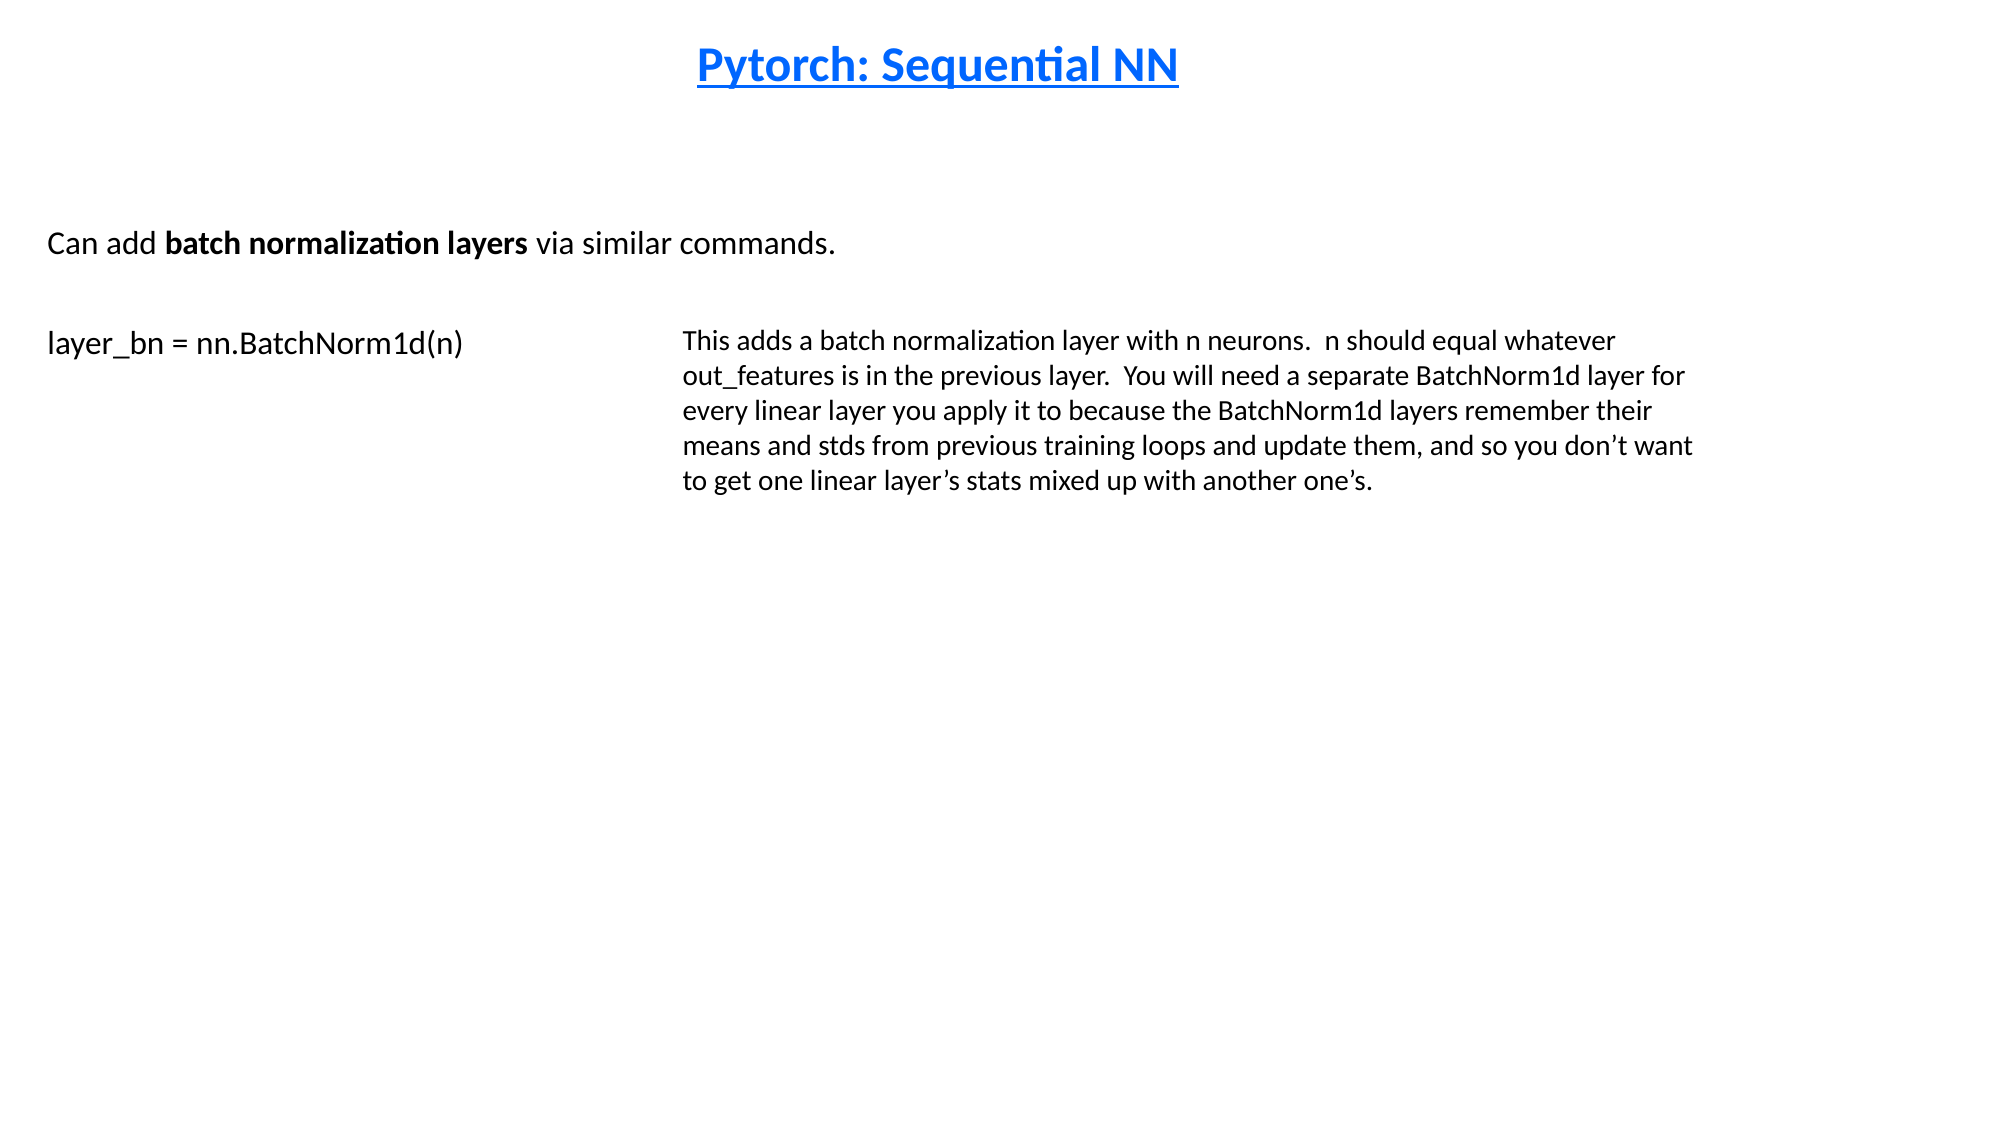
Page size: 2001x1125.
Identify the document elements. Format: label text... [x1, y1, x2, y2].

text_box Pytorch: Sequential NN [682, 24, 1195, 100]
text_box layer_bn = nn.BatchNorm1d(n) [32, 314, 537, 369]
text_box Can add batch normalization layers via similar commands. [32, 213, 949, 269]
text_box This adds a batch normalization layer with n neurons. n should equal whatever out_features is in the previous layer. You will need a separate BatchNorm1d layer for every linear layer you apply it to because the BatchNorm1d layers remember their means and stds from previous training loops and update them, and so you don’t want to get one linear layer’s stats mixed up with another one’s. [667, 314, 1733, 504]
